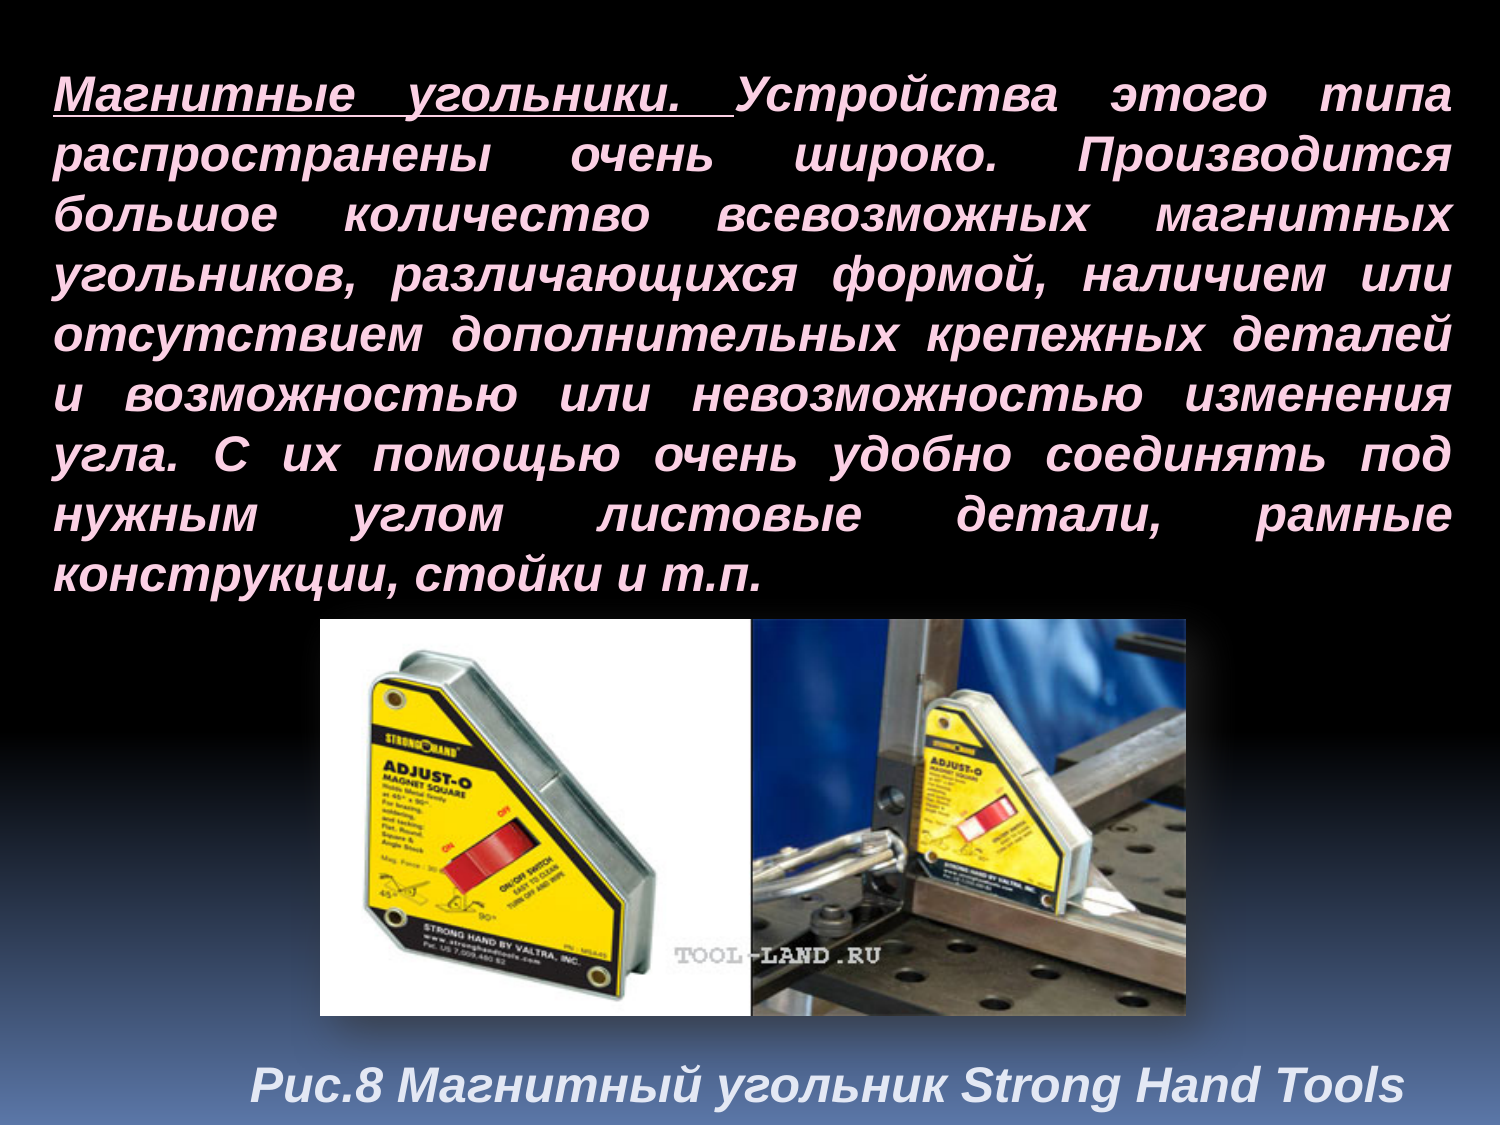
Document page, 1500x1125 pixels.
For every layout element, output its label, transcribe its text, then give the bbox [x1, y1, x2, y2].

picture [320, 619, 1186, 1016]
text_box Рис.8 Магнитный угольник Strong Hand Tools [235, 1044, 1436, 1120]
text_box Магнитные угольники. Устройства этого типа распространены очень широко. Производится большое количество всевозможных магнитных угольников, различающихся формой, наличием или отсутствием дополнительных крепежных деталей и возможностью или невозможностью изменения угла. С их помощью очень удобно соединять под нужным углом листовые детали, рамные конструкции, стойки и т.п. [38, 54, 1468, 610]
